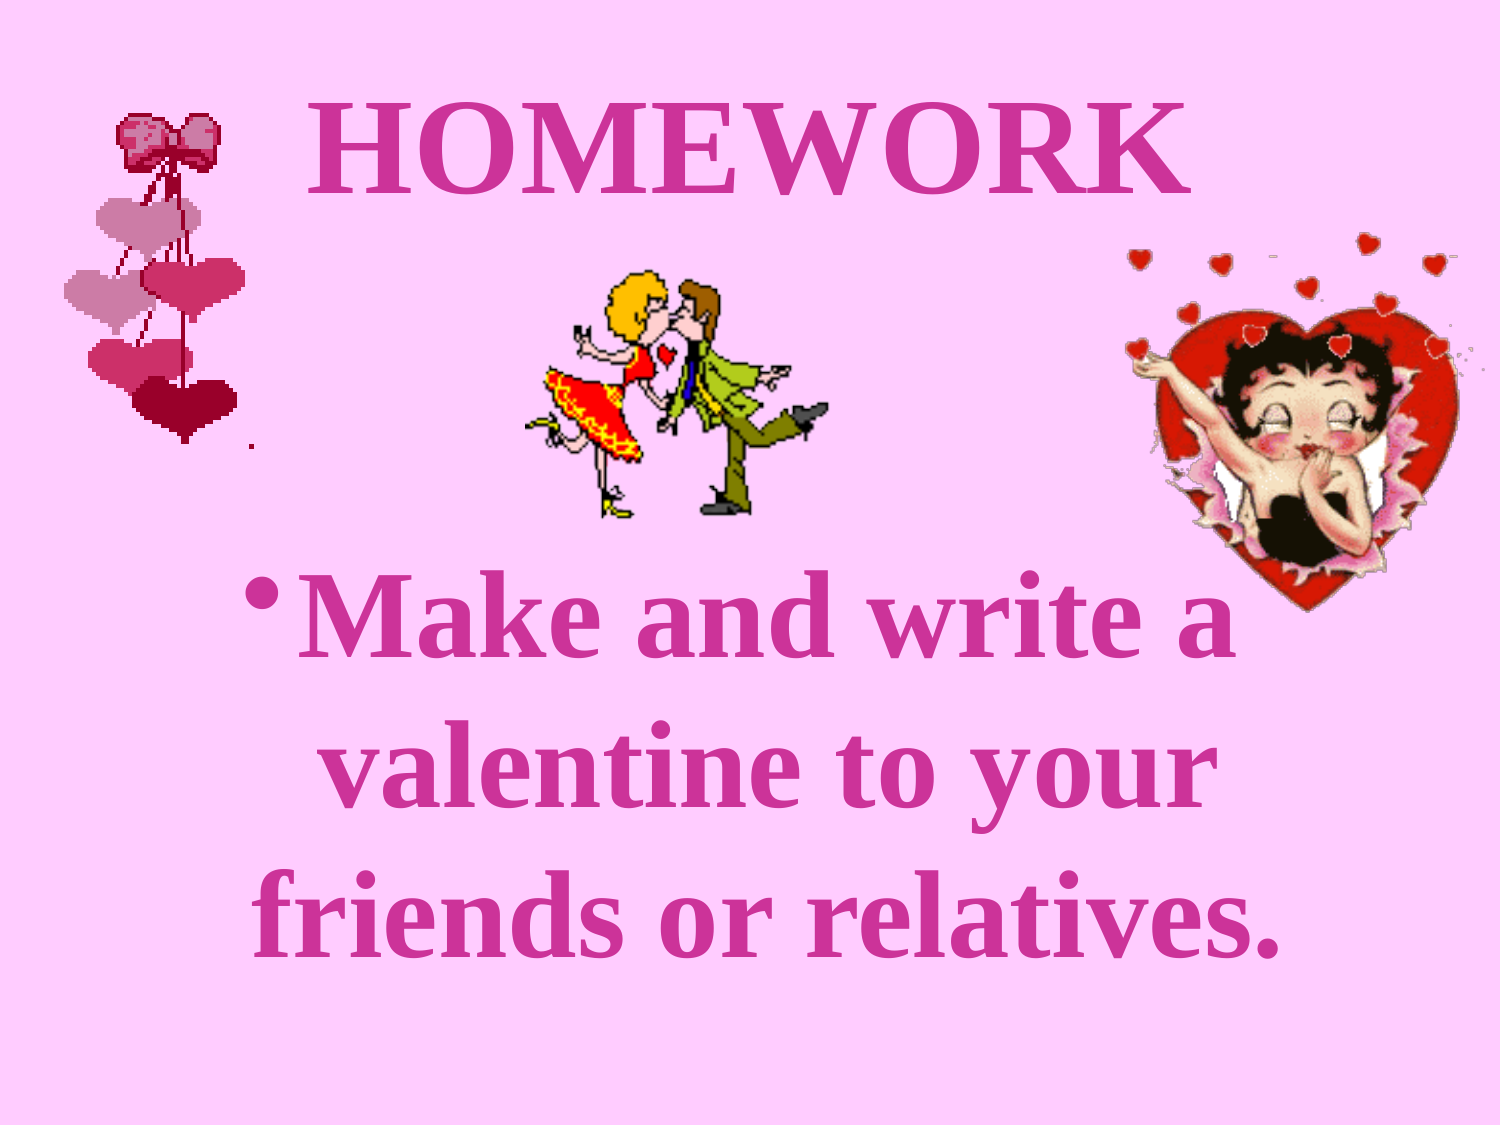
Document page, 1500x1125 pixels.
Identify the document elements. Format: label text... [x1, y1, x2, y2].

title HOMEWORK [74, 44, 1426, 233]
picture [525, 255, 834, 563]
picture [1122, 231, 1500, 682]
list Make and write a valentine to your friends or relatives. [64, 349, 1416, 1093]
picture [64, 101, 255, 449]
